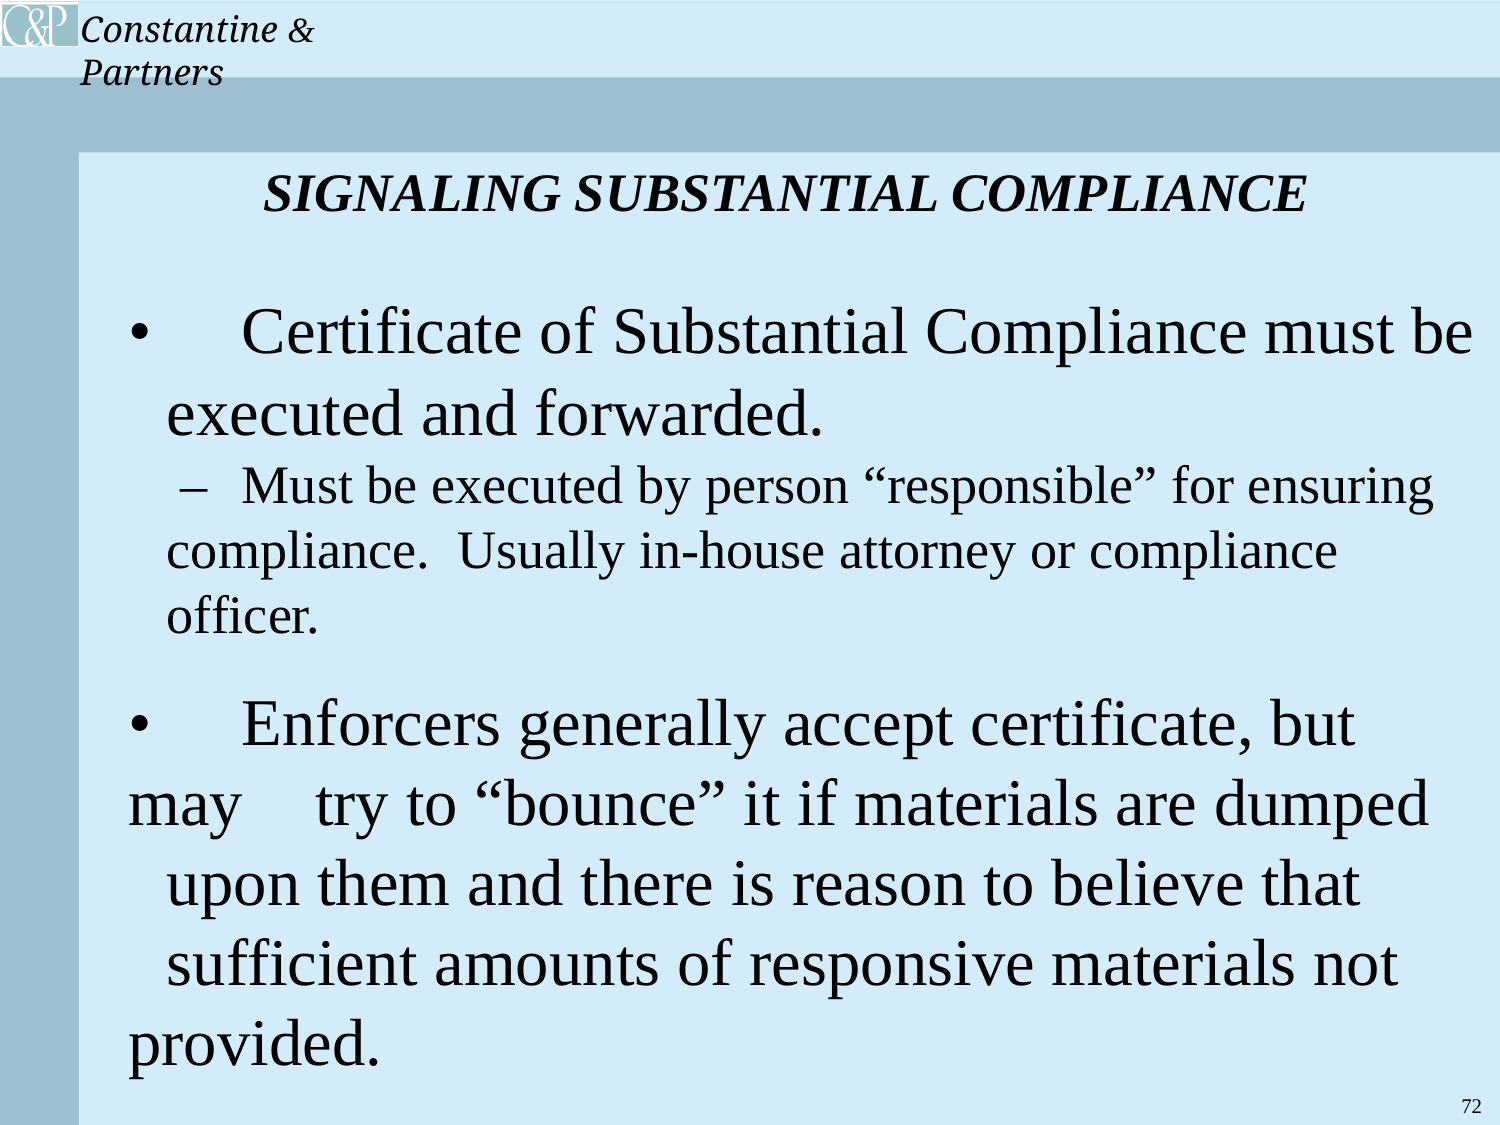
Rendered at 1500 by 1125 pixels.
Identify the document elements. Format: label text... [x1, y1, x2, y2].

text_box SIGNALING SUBSTANTIAL COMPLIANCE [74, 149, 1500, 230]
text_box • Certificate of Substantial Compliance must be executed and forwarded. – Must be executed by person “responsible” for ensuring compliance. Usually in-house attorney or compliance officer. • Enforcers generally accept certificate, but may try to “bounce” it if materials are dumped upon them and there is reason to believe that sufficient amounts of responsive materials not provided. [74, 279, 1500, 1087]
